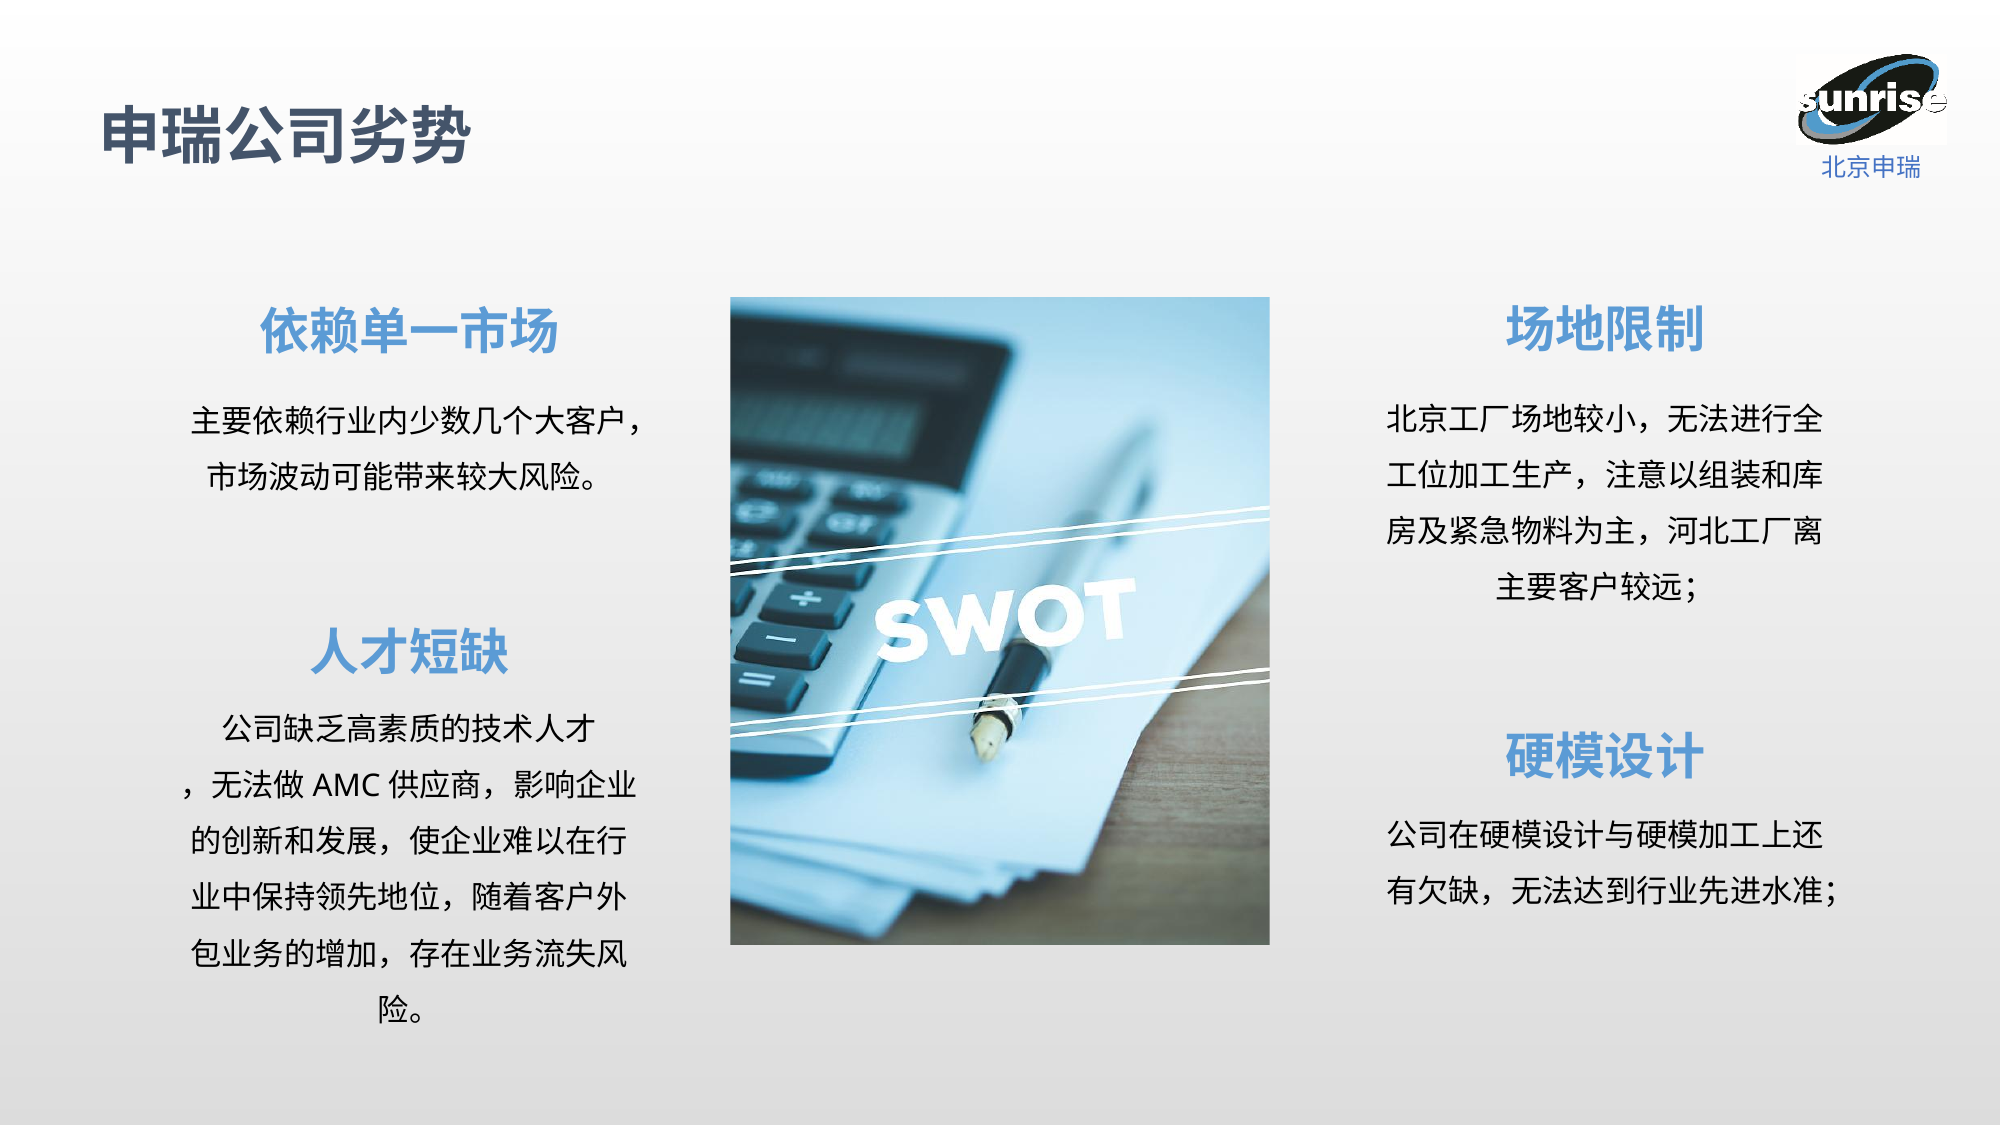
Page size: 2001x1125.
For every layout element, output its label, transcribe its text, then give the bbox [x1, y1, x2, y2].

picture [730, 297, 1270, 945]
text_box 主要依赖行业内少数几个大客户，市场波动可能带来较大风险。 [168, 376, 650, 574]
text_box 北京工厂场地较小，无法进行全工位加工生产，注意以组装和库房及紧急物料为主，河北工厂离主要客户较远； [1364, 374, 1846, 572]
text_box 硬模设计 [1364, 708, 1846, 789]
text_box 申瑞公司劣势 [78, 43, 1922, 194]
text_box 依赖单一市场 [168, 283, 650, 364]
text_box 场地限制 [1364, 281, 1846, 362]
picture [1922, 54, 1947, 145]
text_box 人才短缺 [168, 604, 650, 684]
text_box 公司缺乏高素质的技术人才 ，无法做AMC供应商，影响企业的创新和发展，使企业难以在行业中保持领先地位，随着客户外包业务的增加，存在业务流失风险。 [168, 684, 650, 882]
text_box 公司在硬模设计与硬模加工上还有欠缺，无法达到行业先进水准； [1364, 791, 1846, 988]
